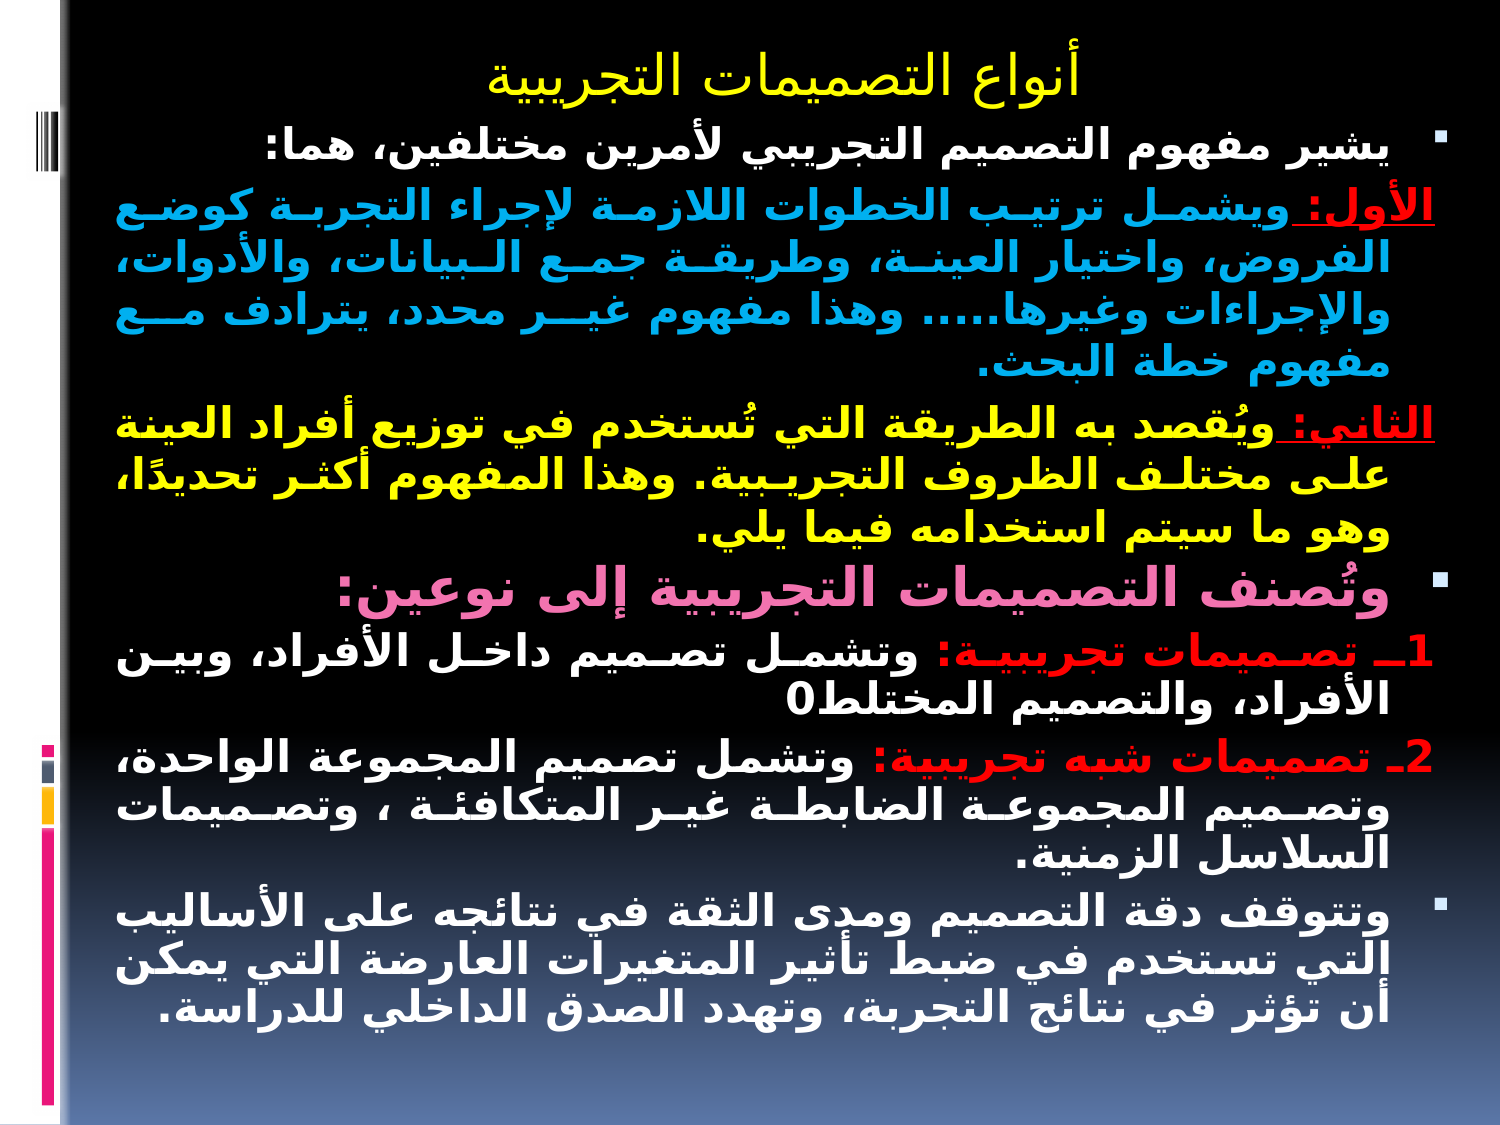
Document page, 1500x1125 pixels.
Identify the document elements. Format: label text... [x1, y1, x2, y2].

list أنواع التصميمات التجريبية يشير مفهوم التصميم التجريبي لأمرين مختلفين، هما: الأول: ويشمل ترتيب الخطوات اللازمة لإجراء التجربة كوضع الفروض، واختيار العينة، وطريقة جمع البيانات، والأدوات، والإجراءات وغيرها..... وهذا مفهوم غير محدد، يترادف مع مفهوم خطة البحث. الثاني: ويُقصد به الطريقة التي تُستخدم في توزيع أفراد العينة على مختلف الظروف التجريبية. وهذا المفهوم أكثر تحديدًا، وهو ما سيتم استخدامه فيما يلي. وتُصنف التصميمات التجريبية إلى نوعين: 1ـ تصميمات تجريبية: وتشمل تصميم داخل الأفراد، وبين الأفراد، والتصميم المختلط0 2ـ تصميمات شبه تجريبية: وتشمل تصميم المجموعة الواحدة، وتصميم المجموعة الضابطة غير المتكافئة ، وتصميمات السلاسل الزمنية. وتتوقف دقة التصميم ومدى الثقة في نتائجه على الأساليب التي تستخدم في ضبط تأثير المتغيرات العارضة التي يمكن أن تؤثر في نتائج التجربة، وتهدد الصدق الداخلي للدراسة. [100, 30, 1459, 1094]
